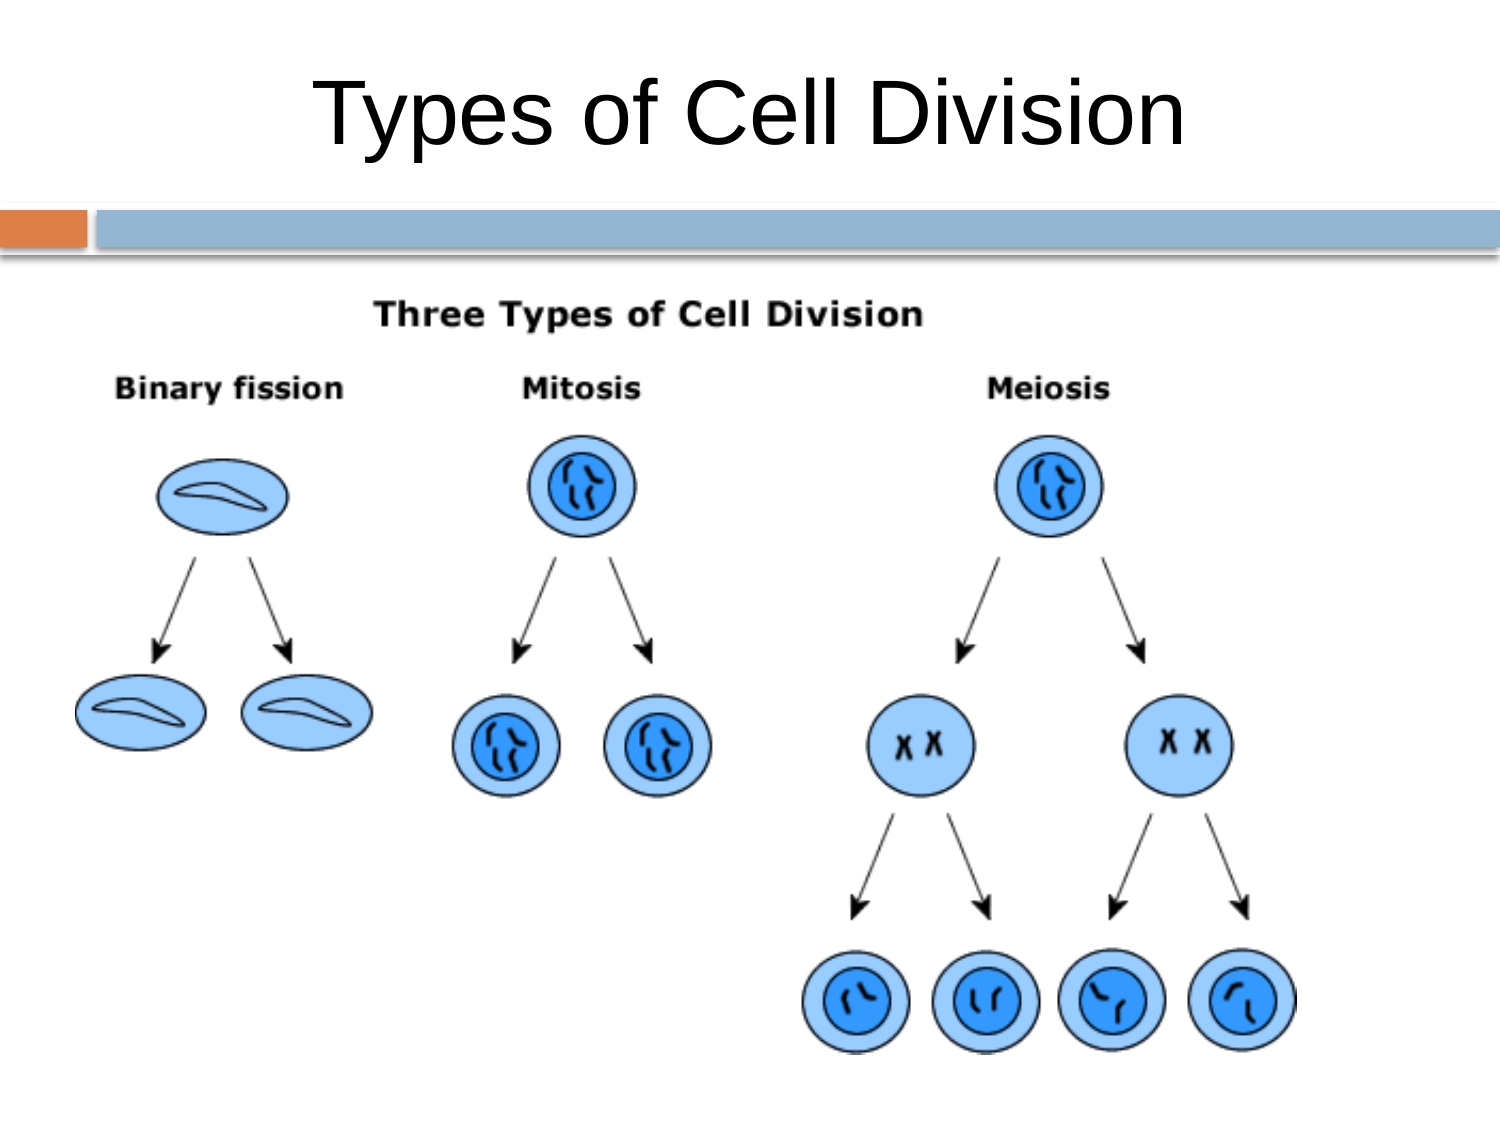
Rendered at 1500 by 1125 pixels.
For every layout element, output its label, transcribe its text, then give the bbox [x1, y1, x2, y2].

text_box Types of Cell Division [74, 45, 1425, 233]
picture [74, 299, 1297, 1055]
